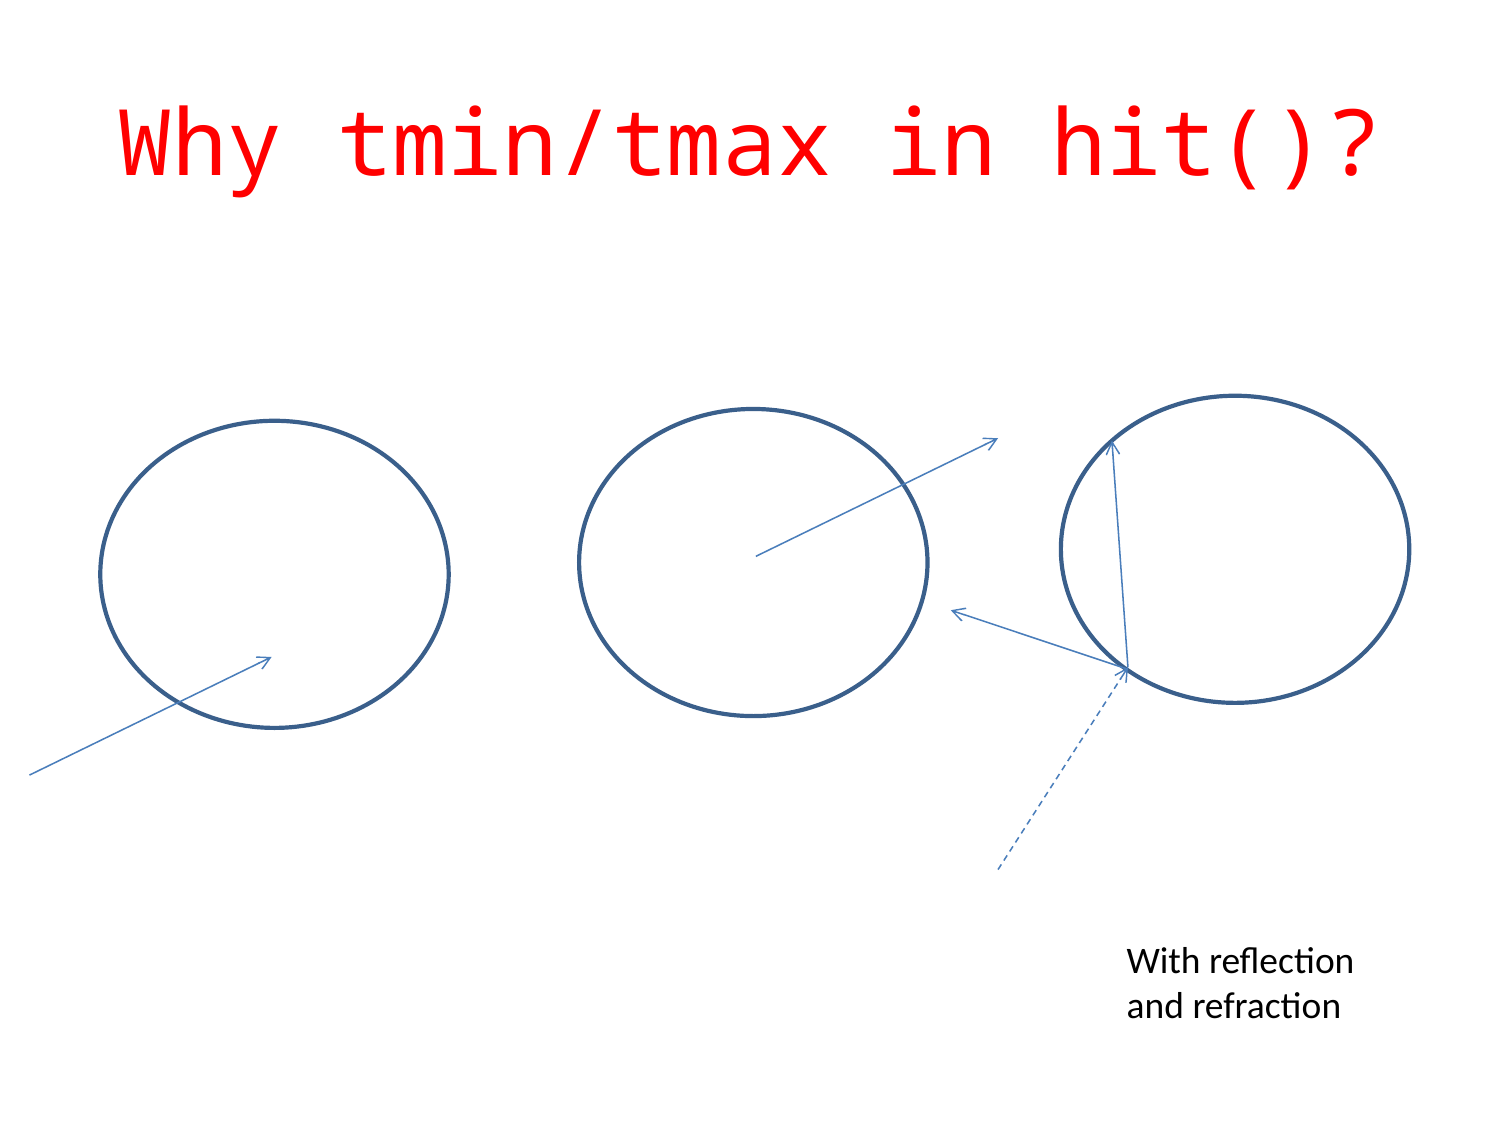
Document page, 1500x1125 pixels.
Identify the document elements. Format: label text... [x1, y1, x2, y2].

text_box With reflection and refraction [1111, 928, 1410, 1034]
text_box [576, 406, 930, 719]
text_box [29, 656, 272, 776]
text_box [1111, 440, 1129, 610]
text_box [950, 610, 1129, 670]
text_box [997, 677, 1129, 870]
text_box [1058, 393, 1412, 705]
title Why tmin/tmax in hit()? [75, 45, 1425, 233]
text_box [755, 437, 999, 557]
text_box [98, 418, 451, 731]
